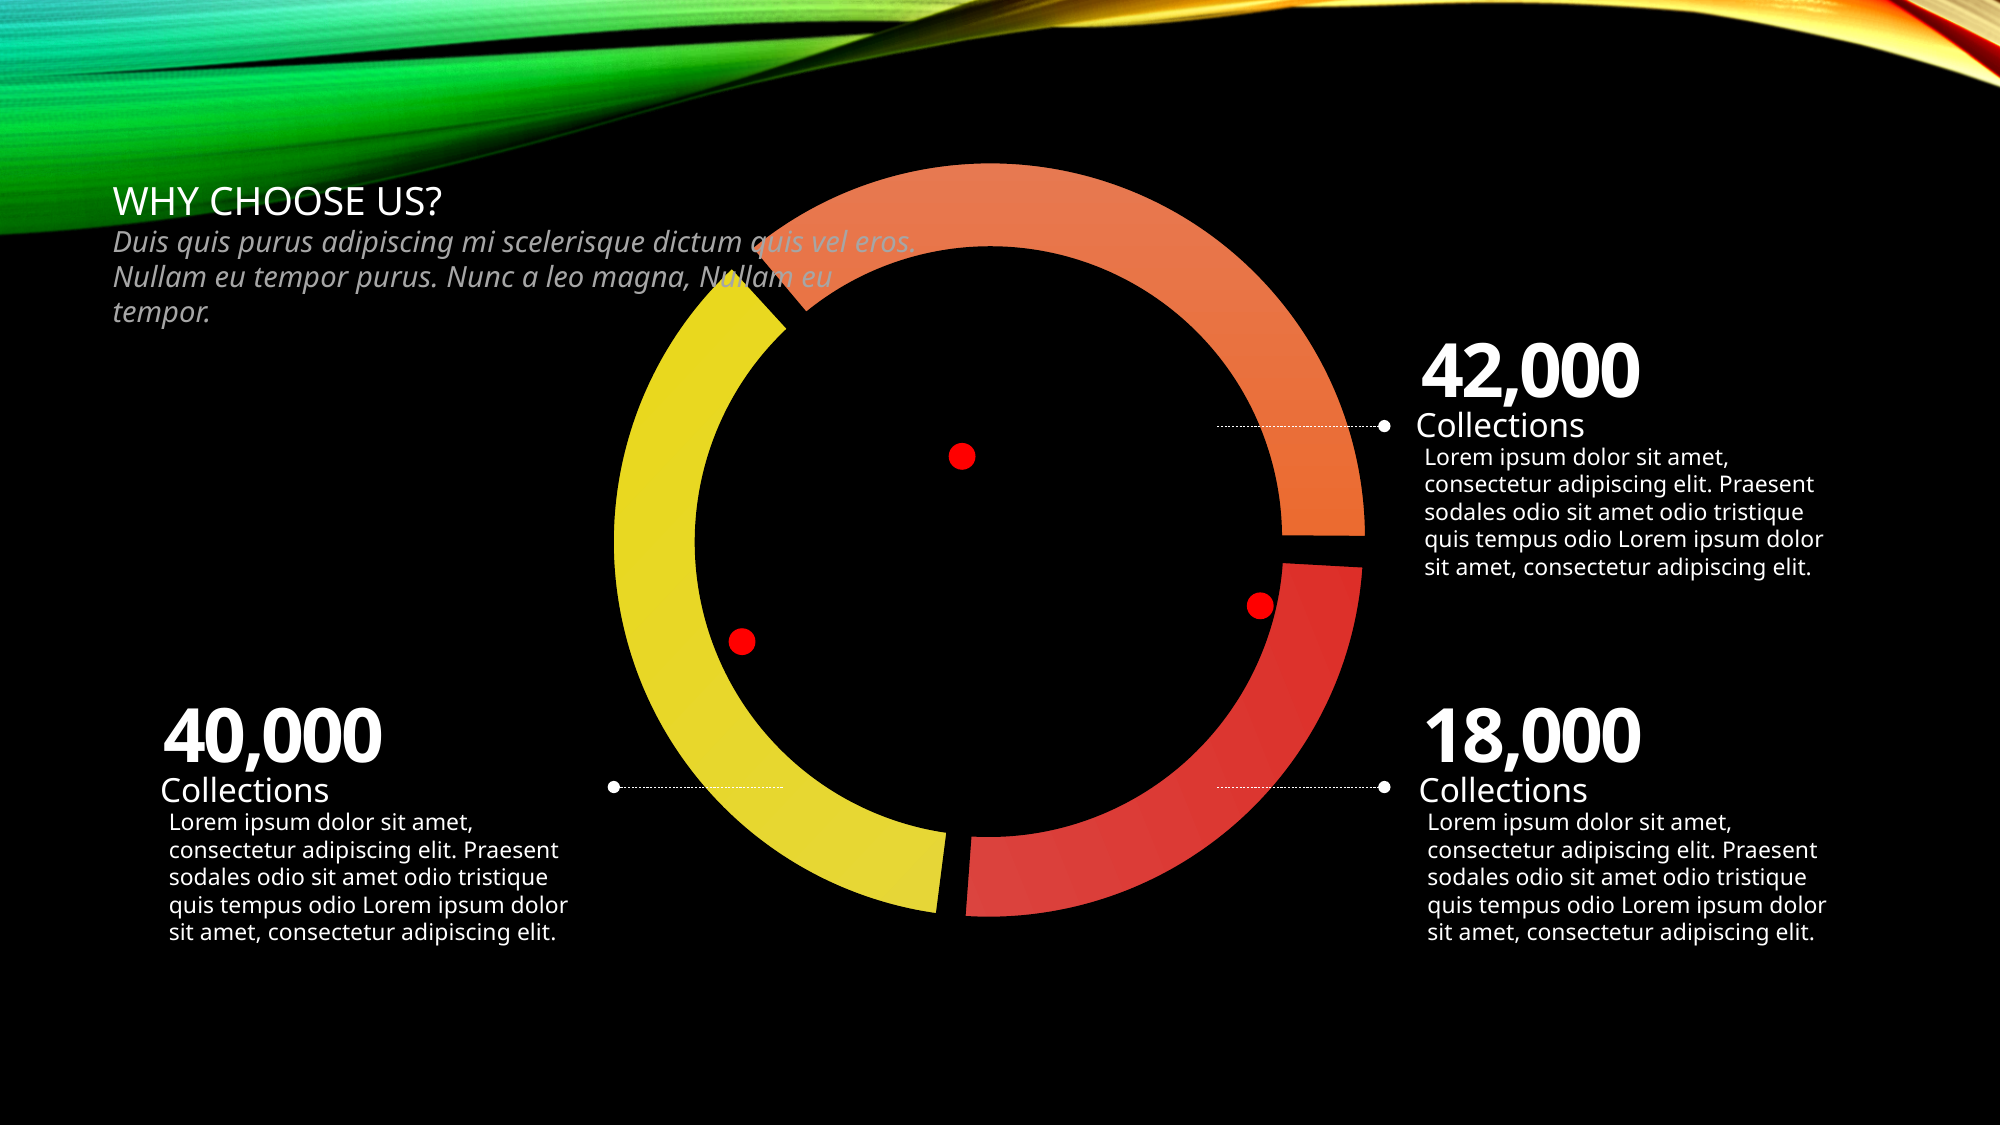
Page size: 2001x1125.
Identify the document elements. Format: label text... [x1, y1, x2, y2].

text_box WHY CHOOSE US? Duis quis purus adipiscing mi scelerisque dictum quis vel eros. Nullam eu tempor purus. Nunc a leo magna, Nullam eu tempor. [102, 148, 949, 334]
text_box 40,000 [149, 679, 400, 785]
picture [0, 0, 2000, 237]
text_box Collections [1400, 396, 1601, 452]
text_box Lorem ipsum dolor sit amet, consectetur adipiscing elit. Praesent sodales odio sit amet odio tristique quis tempus odio Lorem ipsum dolor sit amet, consectetur adipiscing elit. [153, 800, 614, 953]
text_box Lorem ipsum dolor sit amet, consectetur adipiscing elit. Praesent sodales odio sit amet odio tristique quis tempus odio Lorem ipsum dolor sit amet, consectetur adipiscing elit. [1412, 800, 1873, 953]
text_box Collections [1403, 761, 1604, 817]
text_box Collections [145, 761, 345, 817]
text_box 18,000 [1407, 679, 1659, 785]
text_box 42,000 [1406, 314, 1657, 420]
text_box Lorem ipsum dolor sit amet, consectetur adipiscing elit. Praesent sodales odio sit amet odio tristique quis tempus odio Lorem ipsum dolor sit amet, consectetur adipiscing elit. [1409, 435, 1870, 588]
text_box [608, 158, 1370, 922]
